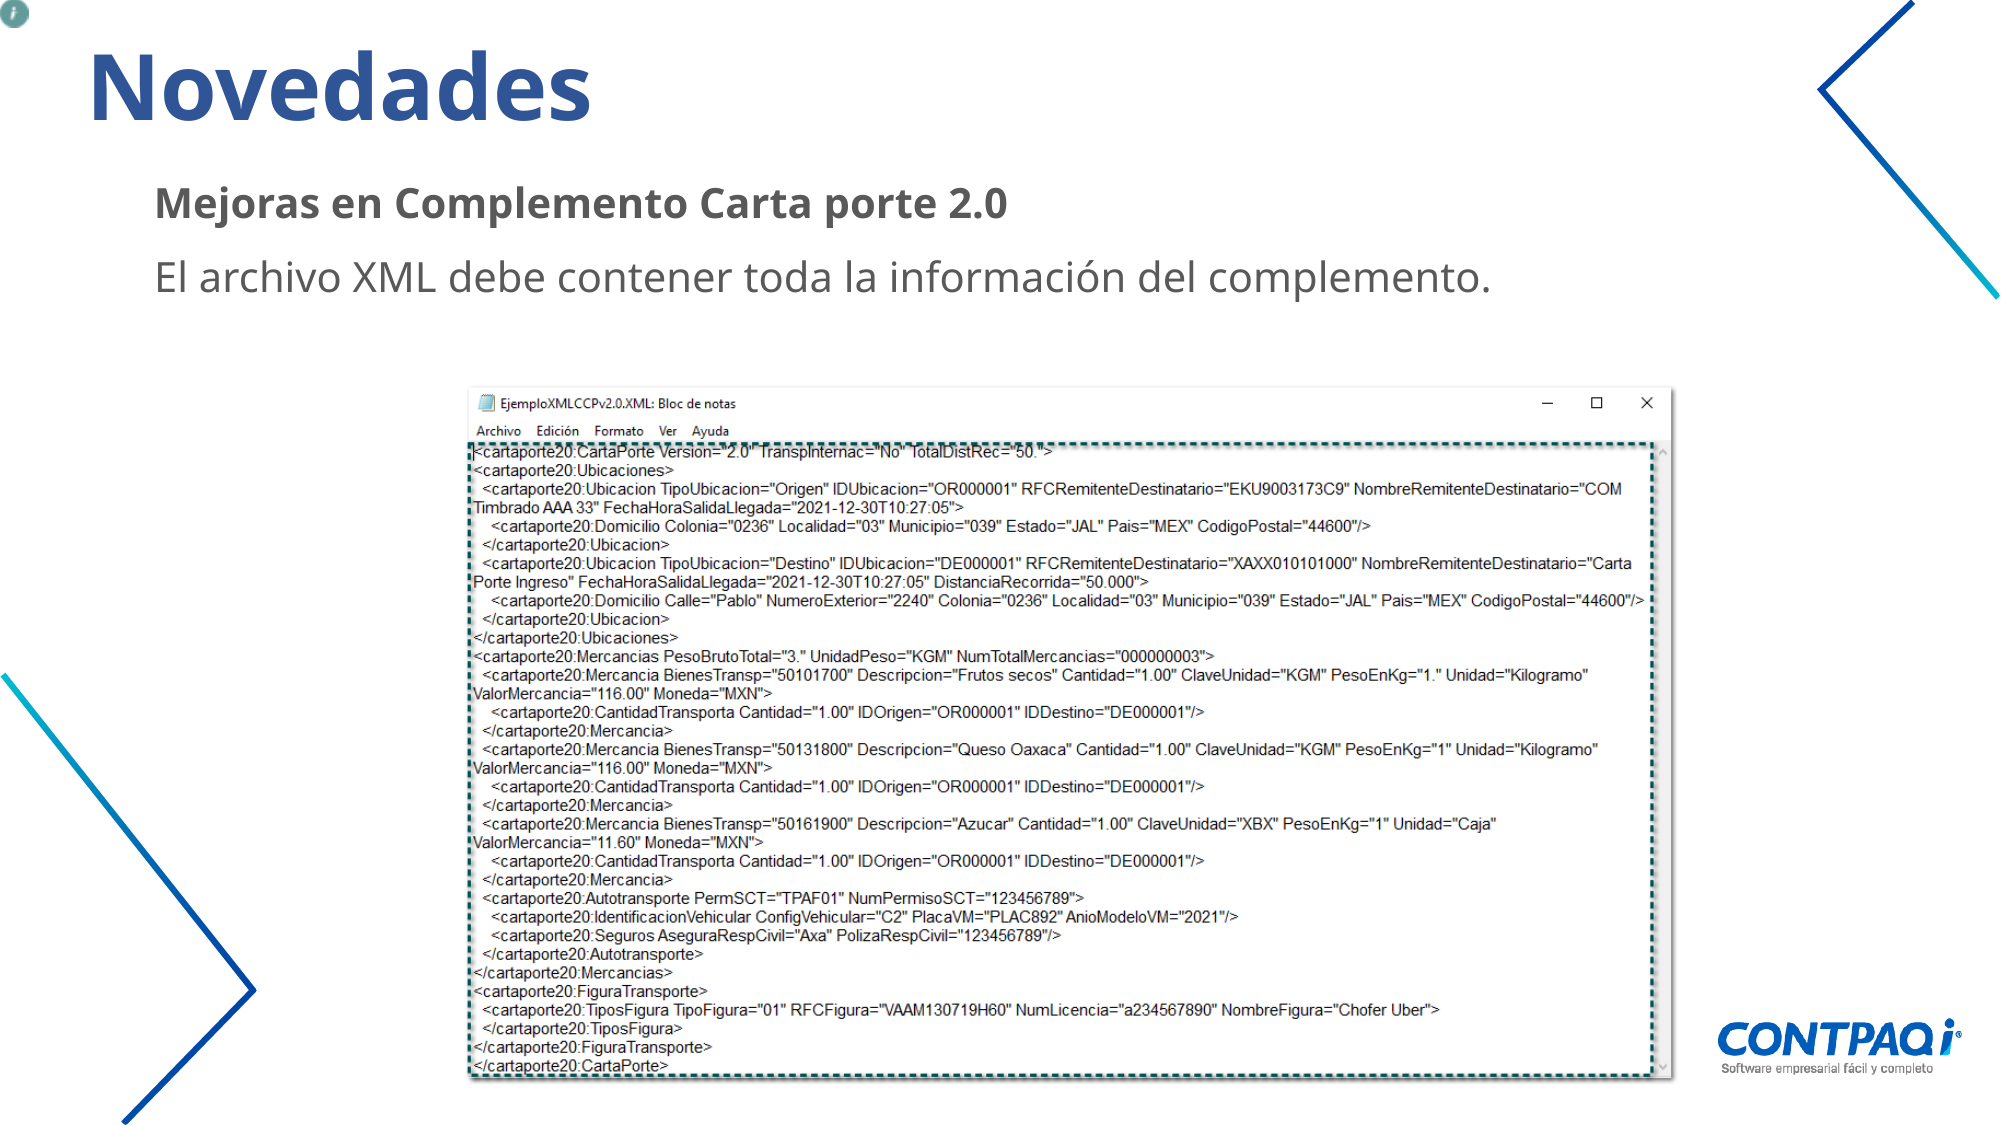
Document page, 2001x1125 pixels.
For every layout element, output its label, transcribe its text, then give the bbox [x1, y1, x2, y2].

picture [1718, 1018, 1962, 1075]
picture [0, 672, 257, 1125]
picture [460, 382, 1681, 1089]
text_box Mejoras en Complemento Carta porte 2.0 [139, 169, 1861, 235]
picture [0, 0, 29, 29]
title Novedades [71, 19, 1372, 162]
picture [1816, 0, 2000, 300]
text_box El archivo XML debe contener toda la información del complemento. [139, 243, 1789, 309]
